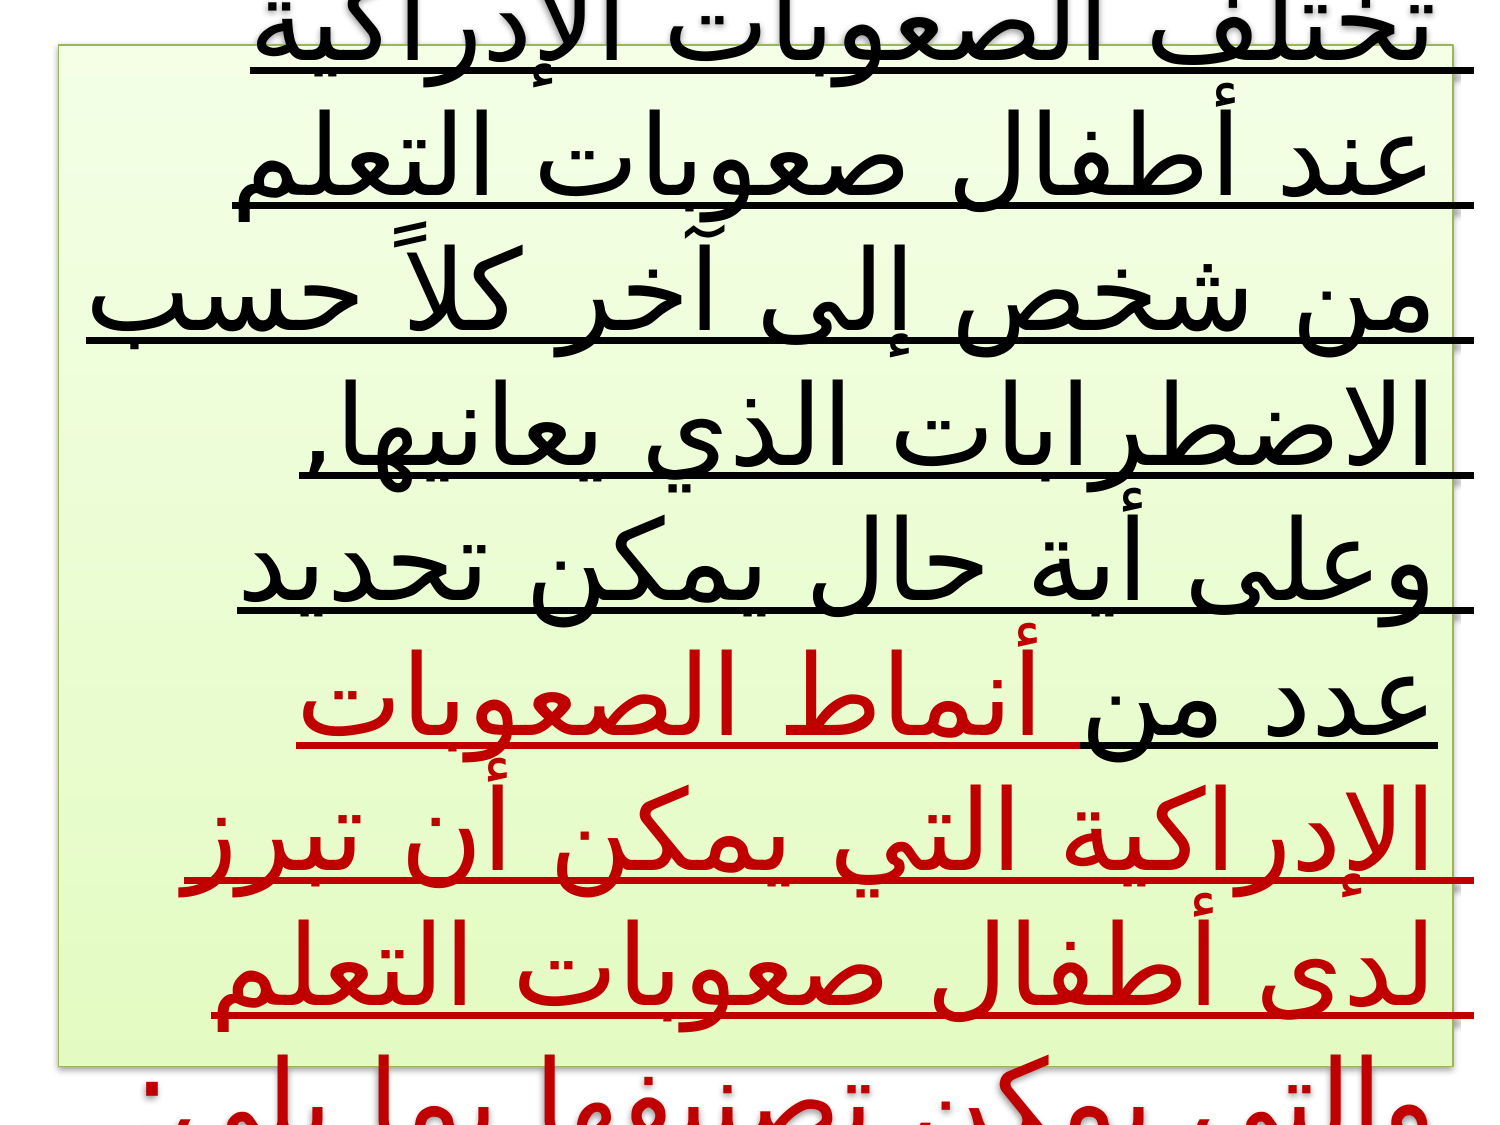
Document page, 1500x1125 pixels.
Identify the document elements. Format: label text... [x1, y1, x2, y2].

title تختلف الصعوبات الإدراكية عند أطفال صعوبات التعلم من شخص إلى آخر كلاً حسب الاضطرابات الذي يعانيها, وعلى أية حال يمكن تحديد عدد من أنماط الصعوبات الإدراكية التي يمكن أن تبرز لدى أطفال صعوبات التعلم والتي يمكن تصنيفها بما يلي: [58, 44, 1454, 1067]
